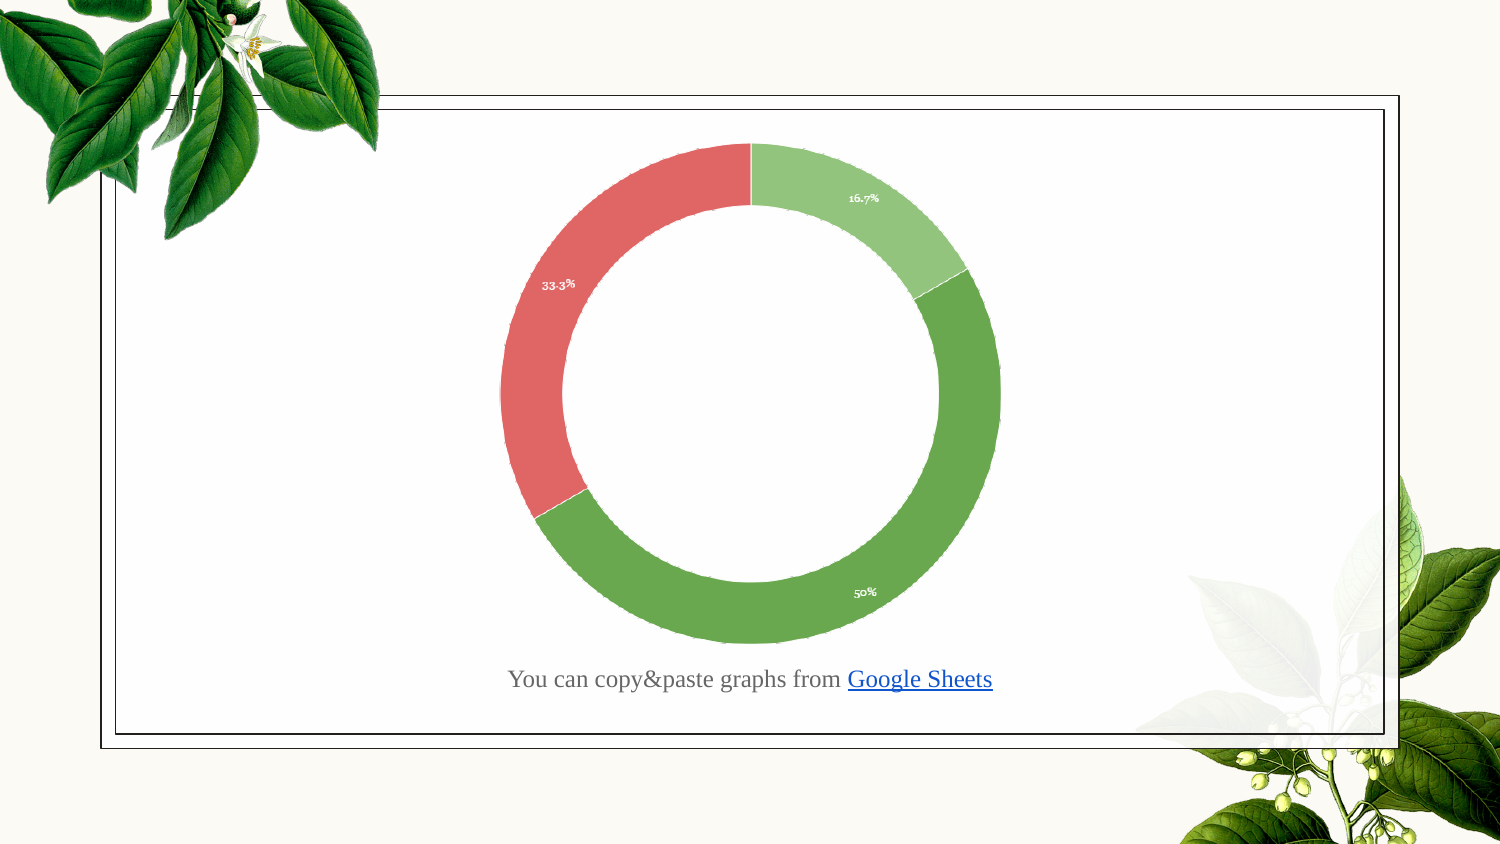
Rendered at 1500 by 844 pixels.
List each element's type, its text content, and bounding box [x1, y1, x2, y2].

picture [1134, 474, 1500, 844]
picture [0, 0, 382, 241]
picture [448, 143, 1052, 644]
list You can copy&paste graphs from Google Sheets [145, 622, 1355, 708]
